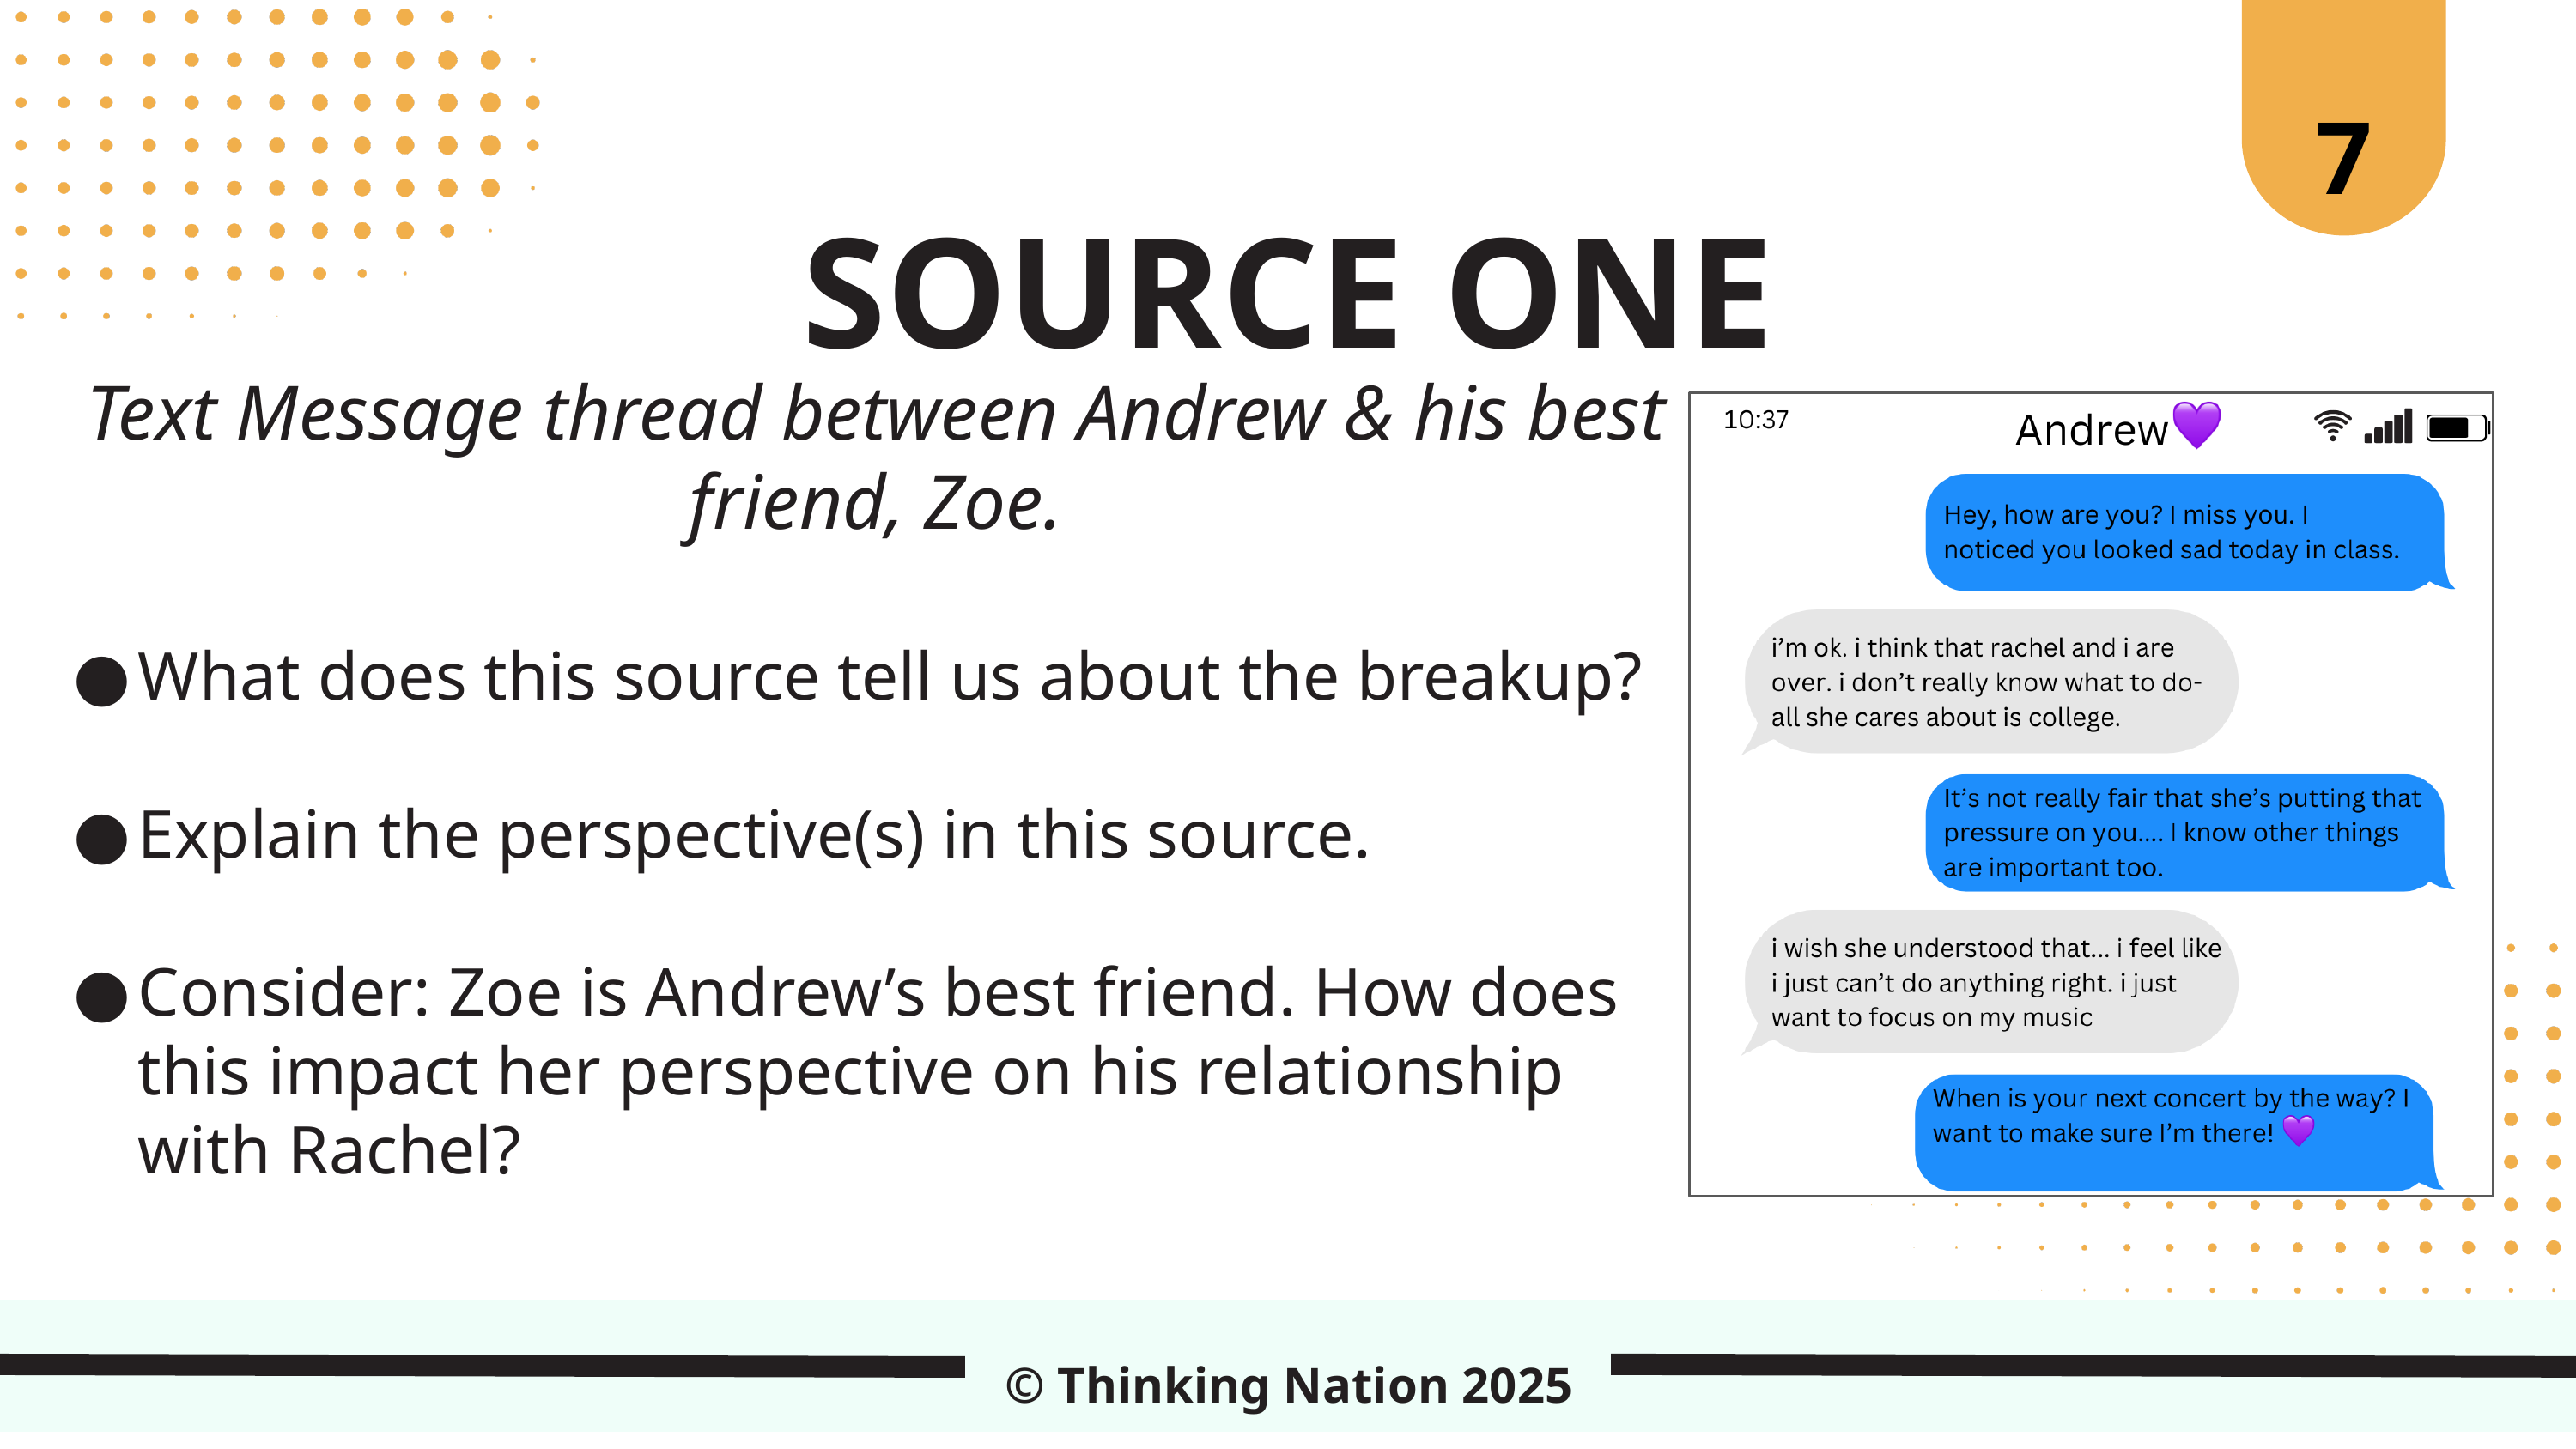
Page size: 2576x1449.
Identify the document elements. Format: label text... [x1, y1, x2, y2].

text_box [2233, 0, 2455, 236]
text_box Text Message thread between Andrew & his best friend, Zoe. What does this source tell us about the breakup? Explain the perspective(s) in this source. Consider: Zoe is Andrew’s best friend. How does this impact her perspective on his relationship with Rachel? [73, 365, 1679, 1187]
picture [1690, 393, 2493, 1196]
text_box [0, 1299, 2576, 1433]
text_box [1828, 943, 2576, 1294]
text_box SOURCE ONE [359, 123, 2216, 379]
text_box [0, 0, 540, 319]
